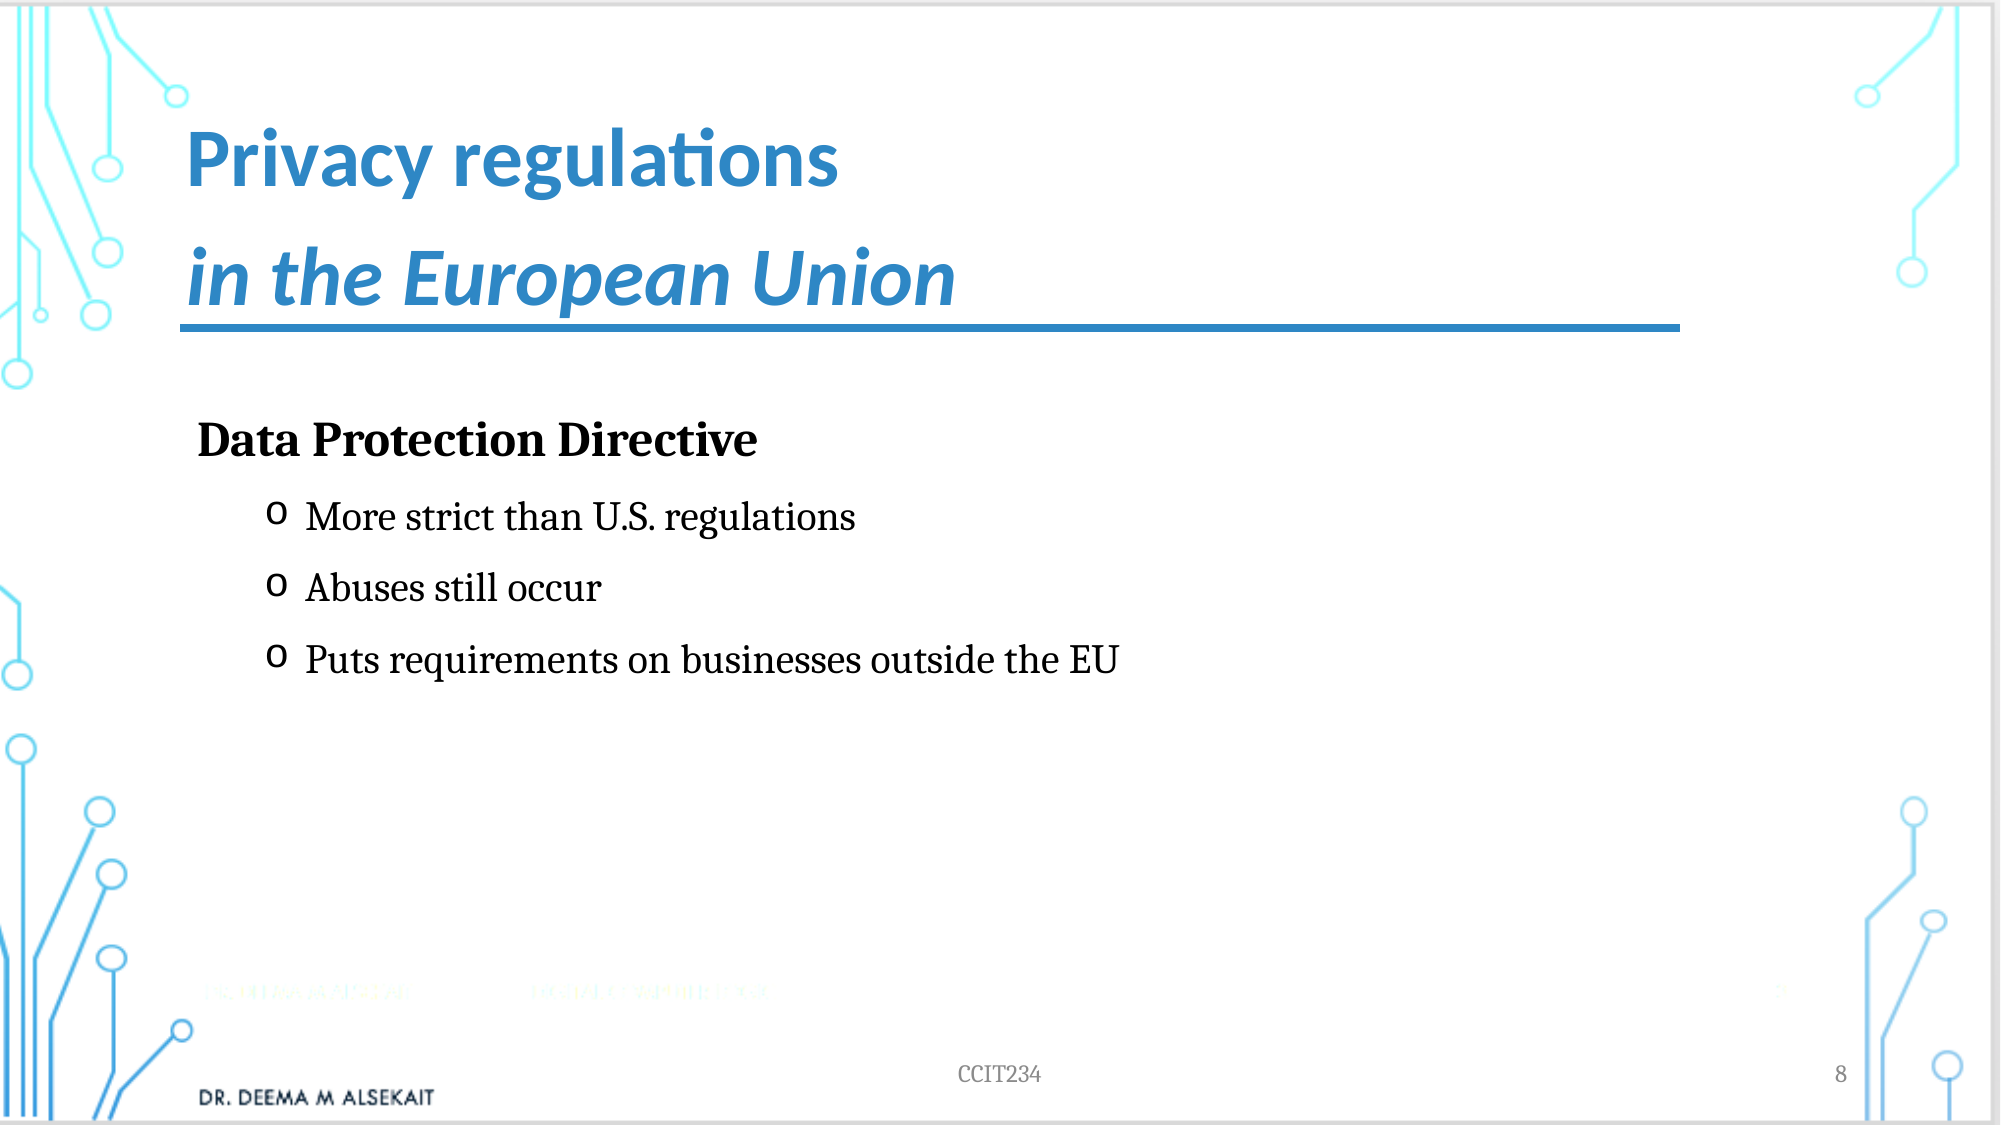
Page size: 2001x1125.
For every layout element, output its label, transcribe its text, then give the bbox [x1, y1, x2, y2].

title Privacy regulations in the European Union [180, 69, 1659, 324]
slide_number 8 [1412, 1042, 1863, 1103]
picture [0, 0, 2001, 1125]
footer CCIT234 [662, 1042, 1338, 1103]
list Data Protection Directive More strict than U.S. regulations Abuses still occur Puts requirements on businesses outside the EU [173, 388, 1832, 985]
